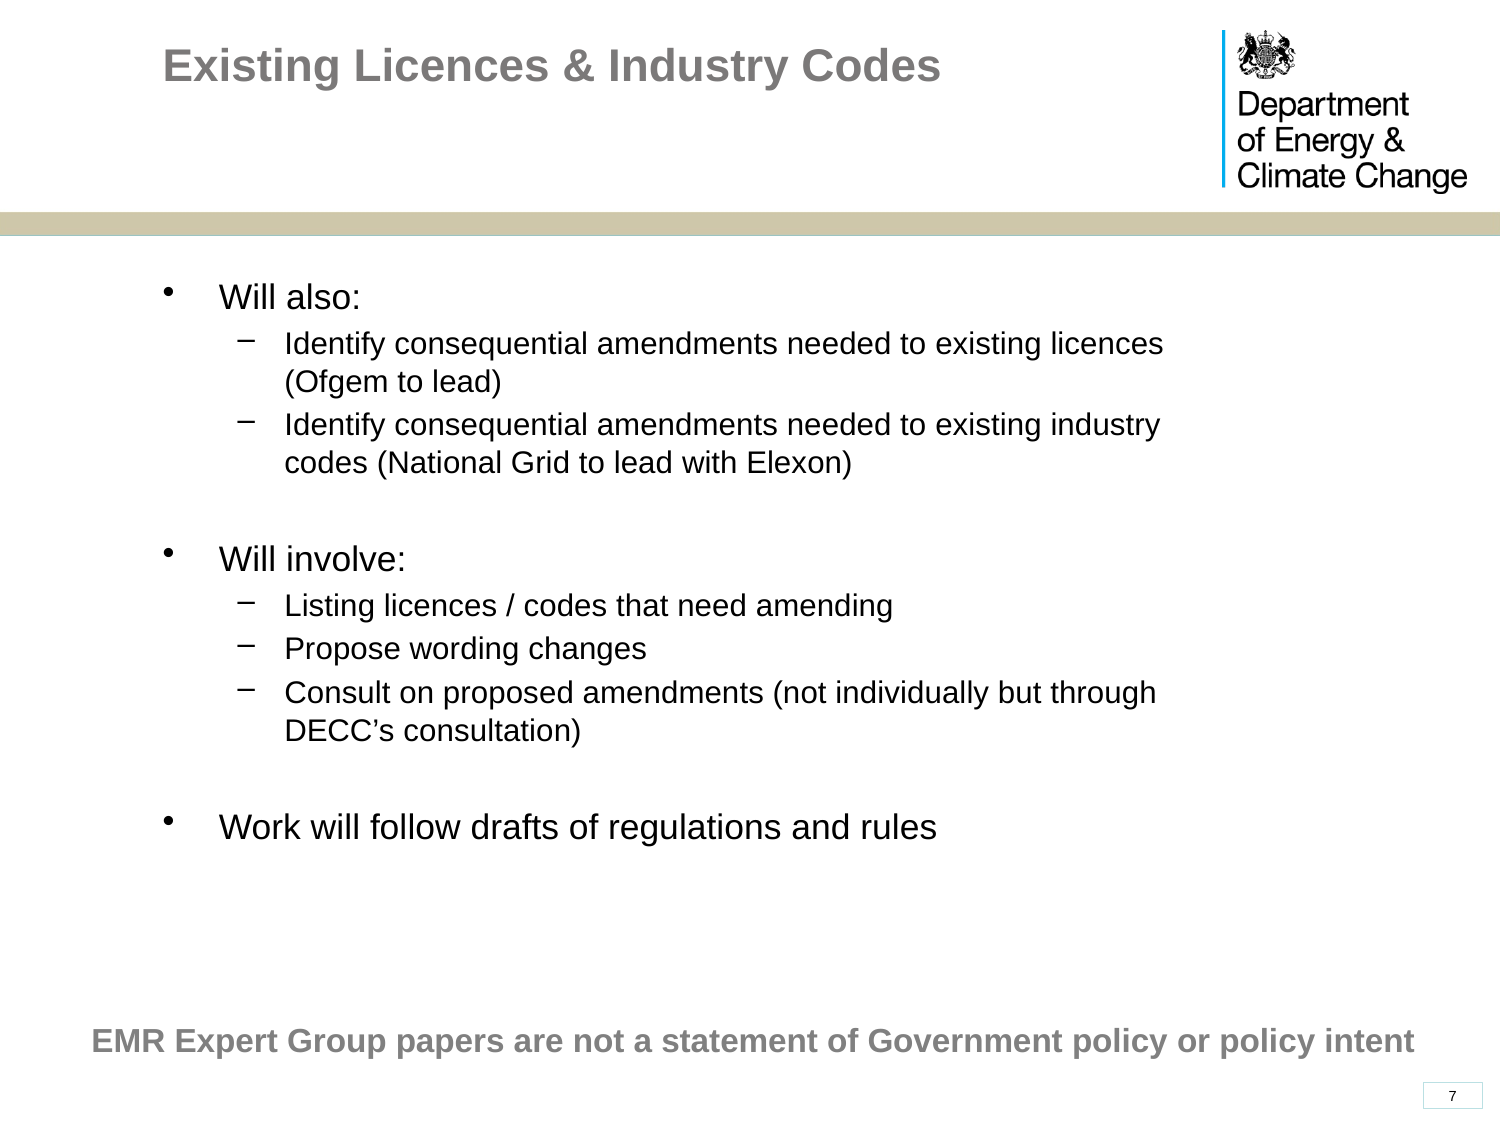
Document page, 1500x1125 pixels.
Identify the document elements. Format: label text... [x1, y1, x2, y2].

title Existing Licences & Industry Codes [147, 27, 1034, 112]
list Will also: Identify consequential amendments needed to existing licences (Ofgem to lead) Identify consequential amendments needed to existing industry codes (National Grid to lead with Elexon) Will involve: Listing licences / codes that need amending Propose wording changes Consult on proposed amendments (not individually but through DECC’s consultation) Work will follow drafts of regulations and rules [147, 266, 1234, 929]
picture [0, 208, 1500, 236]
picture [1222, 30, 1467, 194]
text_box 7 [1421, 1080, 1484, 1111]
text_box EMR Expert Group papers are not a statement of Government policy or policy intent [76, 1011, 1447, 1106]
